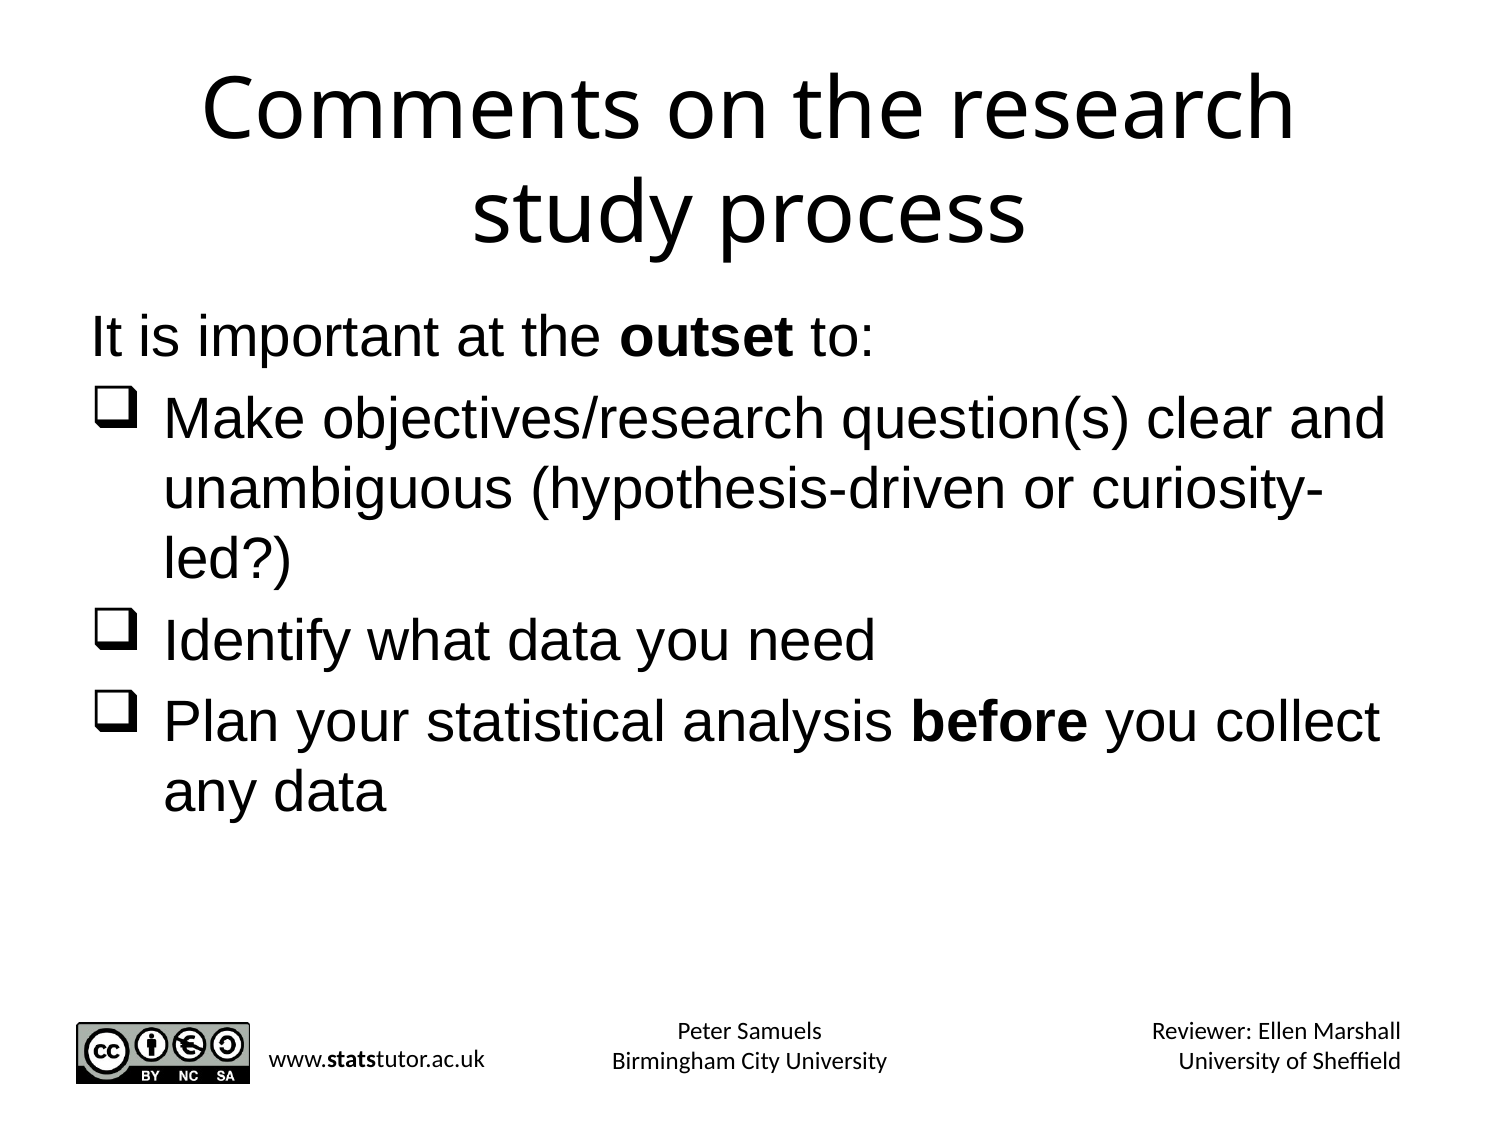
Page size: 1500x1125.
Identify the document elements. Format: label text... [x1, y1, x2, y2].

text_box www.statstutor.ac.uk [254, 1035, 538, 1080]
text_box Peter Samuels Birmingham City University [549, 1007, 951, 1083]
picture [76, 1022, 251, 1084]
list It is important at the outset to: Make objectives/research question(s) clear and unambiguous (hypothesis-driven or curiosity-led?) Identify what data you need Plan your statistical analysis before you collect any data [75, 290, 1425, 941]
text_box Reviewer: Ellen Marshall University of Sheffield [1038, 1007, 1417, 1083]
title Comments on the research study process [75, 45, 1425, 268]
